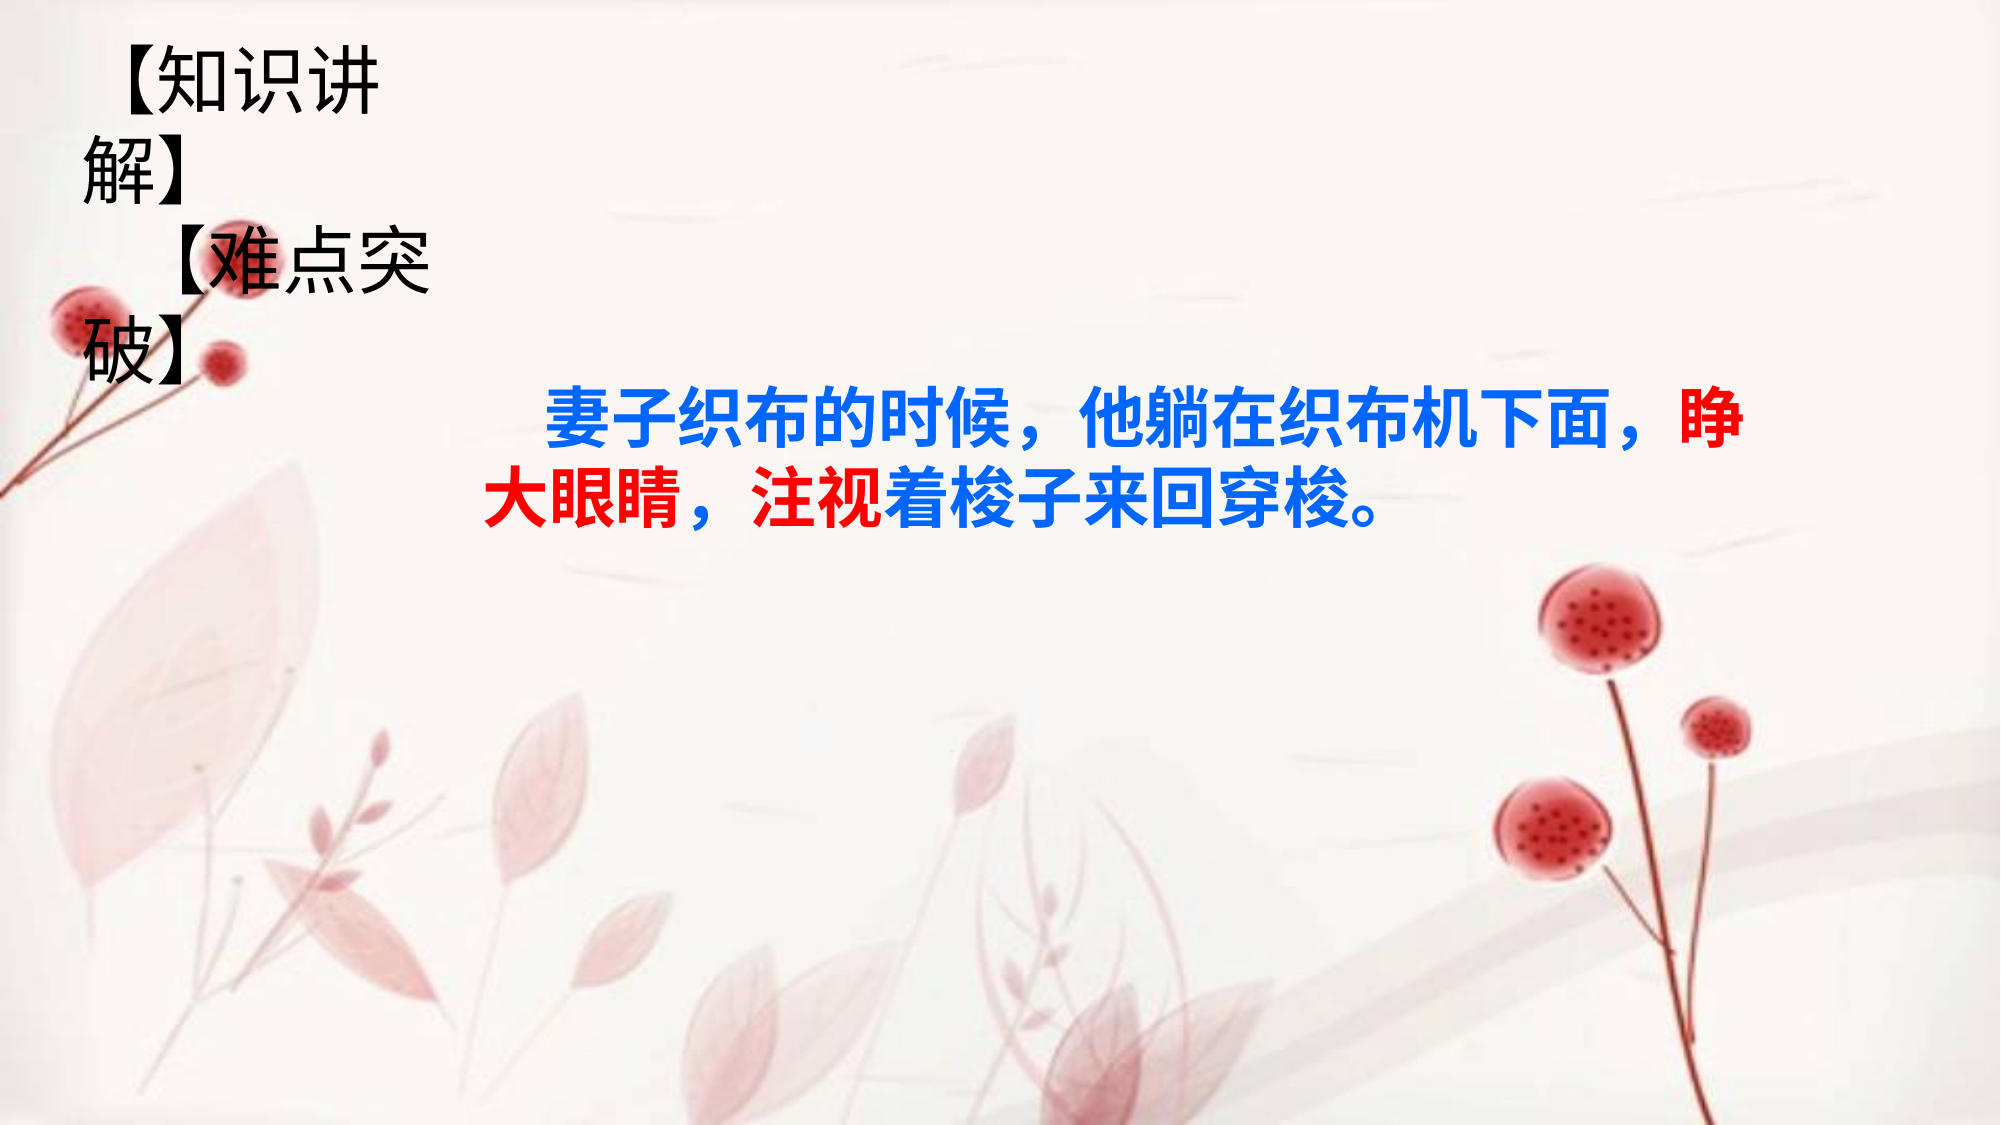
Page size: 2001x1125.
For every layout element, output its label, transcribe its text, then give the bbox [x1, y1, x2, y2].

text_box 【知识讲解】 【难点突破】 [66, 26, 544, 401]
text_box 妻子织布的时候，他躺在织布机下面，睁大眼睛，注视着梭子来回穿梭。 [467, 367, 1798, 543]
picture [0, 0, 2001, 1125]
